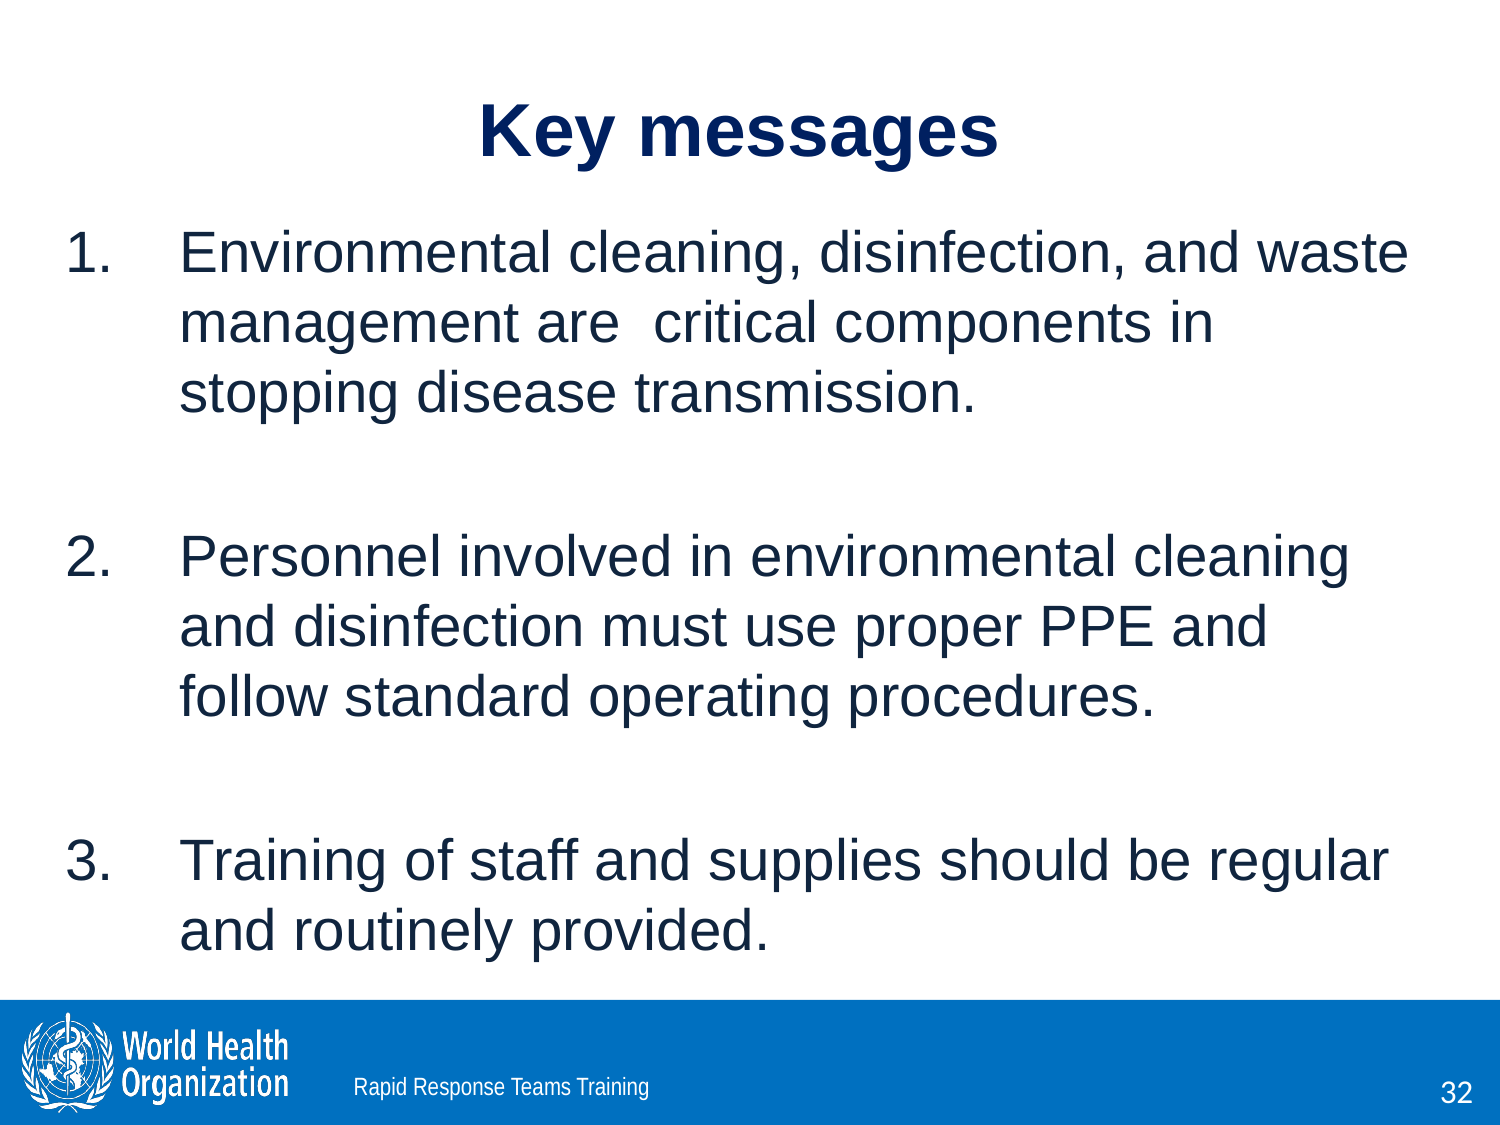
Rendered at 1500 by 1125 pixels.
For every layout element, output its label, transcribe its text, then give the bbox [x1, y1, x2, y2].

picture [21, 1012, 288, 1113]
list Environmental cleaning, disinfection, and waste management are critical components in stopping disease transmission. Personnel involved in environmental cleaning and disinfection must use proper PPE and follow standard operating procedures. Training of staff and supplies should be regular and routinely provided. [64, 214, 1415, 1024]
title Key messages [0, 68, 1500, 185]
